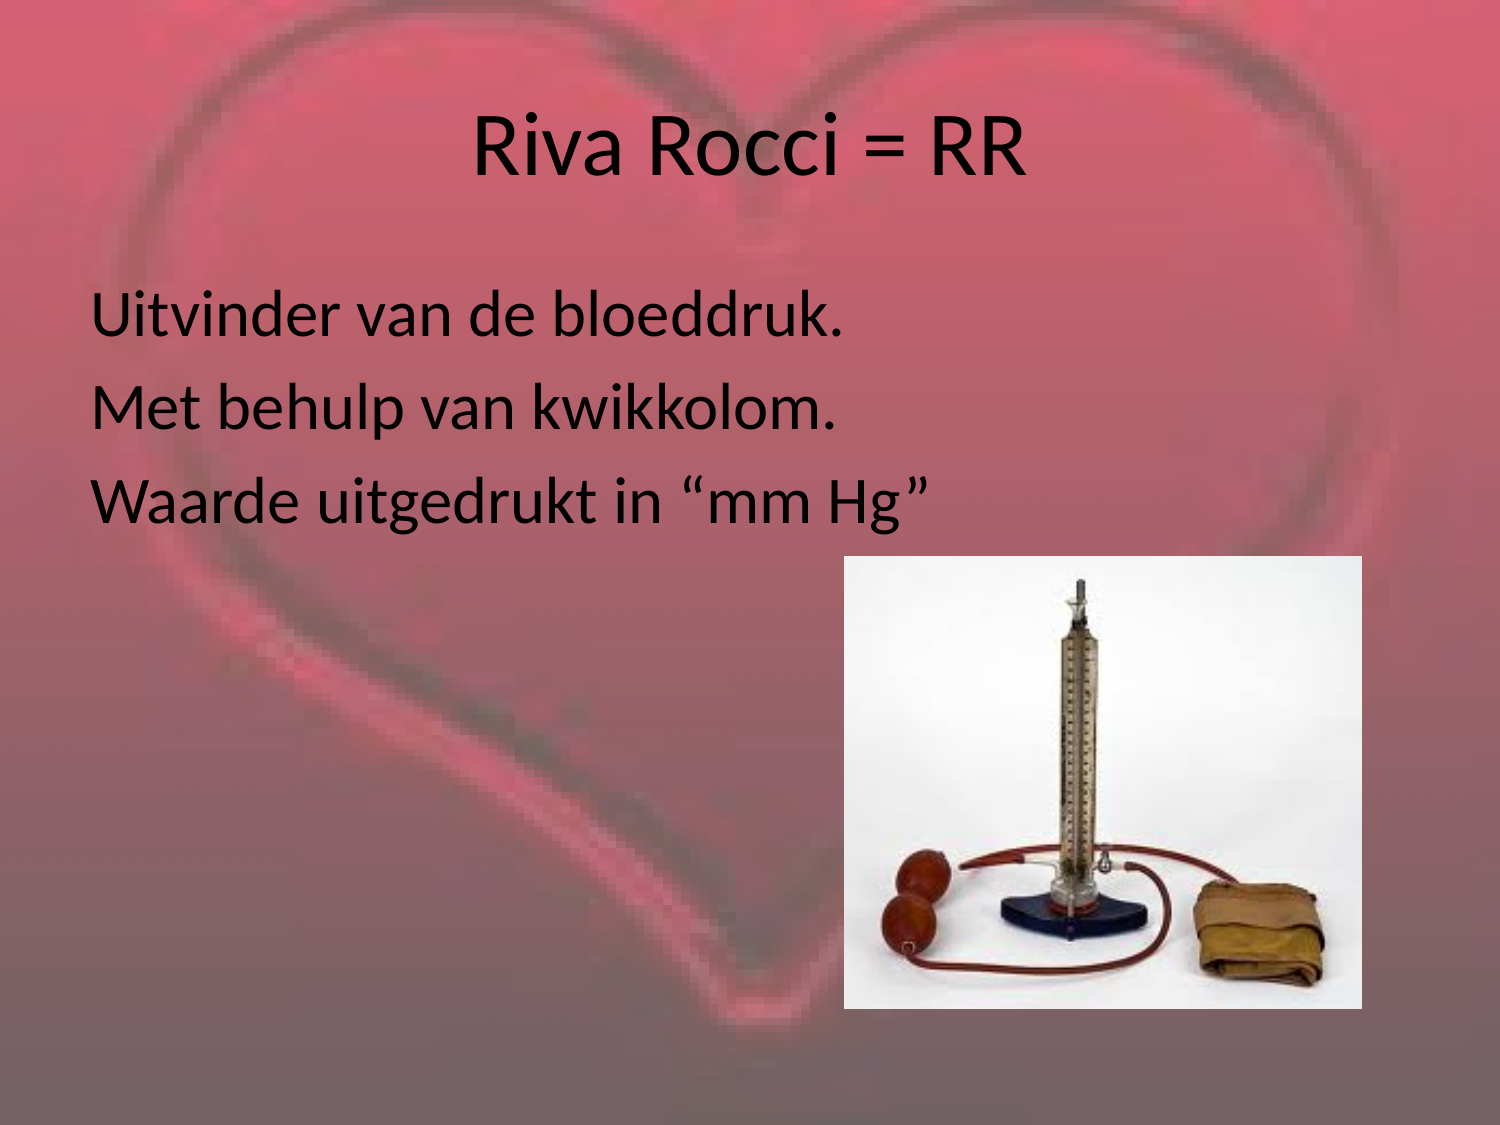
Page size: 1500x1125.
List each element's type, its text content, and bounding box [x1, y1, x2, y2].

list Uitvinder van de bloeddruk. Met behulp van kwikkolom. Waarde uitgedrukt in “mm Hg” [75, 262, 1425, 1005]
title Riva Rocci = RR [75, 45, 1425, 233]
picture [844, 556, 1362, 1009]
